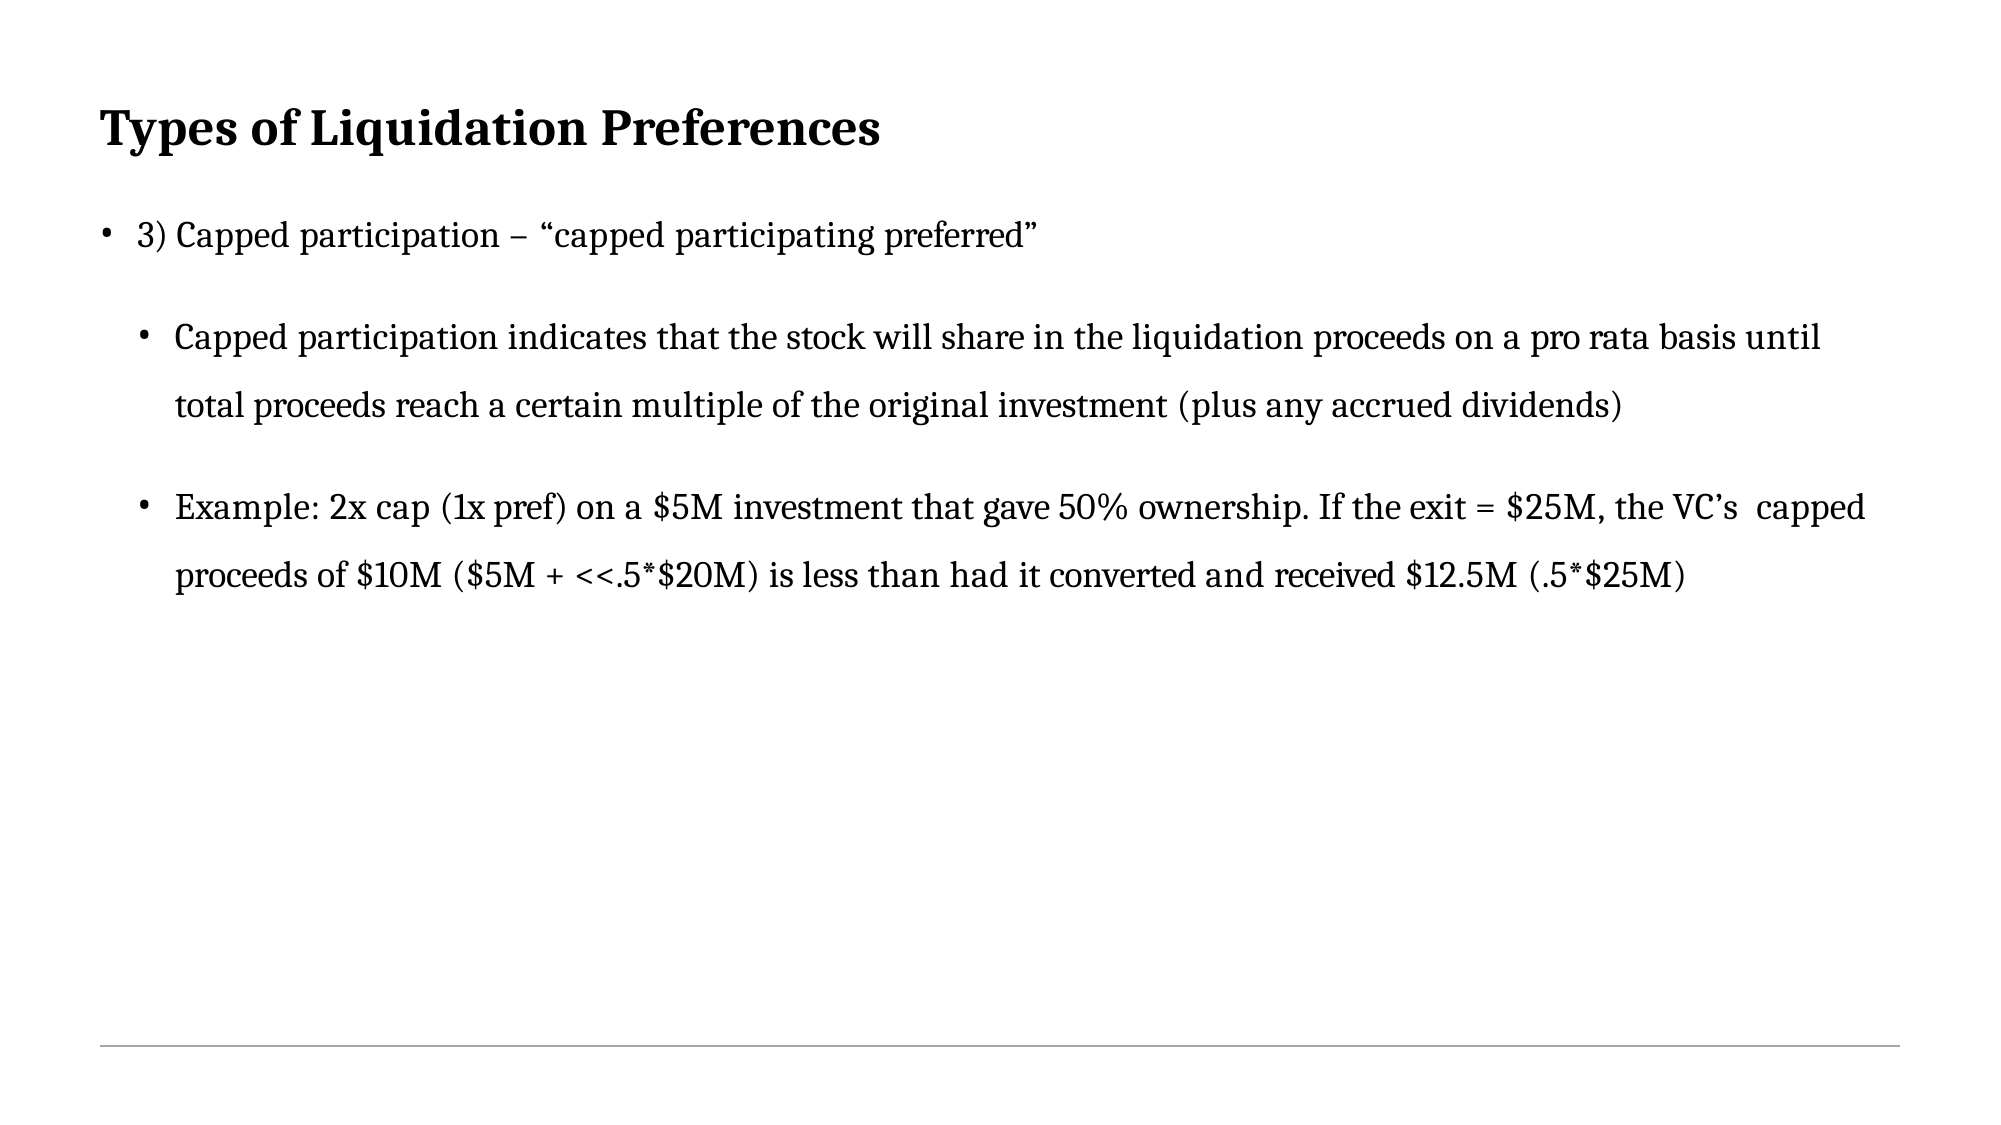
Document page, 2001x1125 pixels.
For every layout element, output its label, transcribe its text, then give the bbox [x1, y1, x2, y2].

title Types of Liquidation Preferences [97, 91, 912, 207]
text_box 3) Capped participation – “capped participating preferred” Capped participation indicates that the stock will share in the liquidation proceeds on a pro rata basis until total proceeds reach a certain multiple of the original investment (plus any accrued dividends) Example: 2x cap (1x pref) on a $5M investment that gave 50% ownership. If the exit = $25M, the VC’s capped proceeds of $10M ($5M + <<.5*$20M) is less than had it converted and received $12.5M (.5*$25M) [97, 207, 1902, 595]
